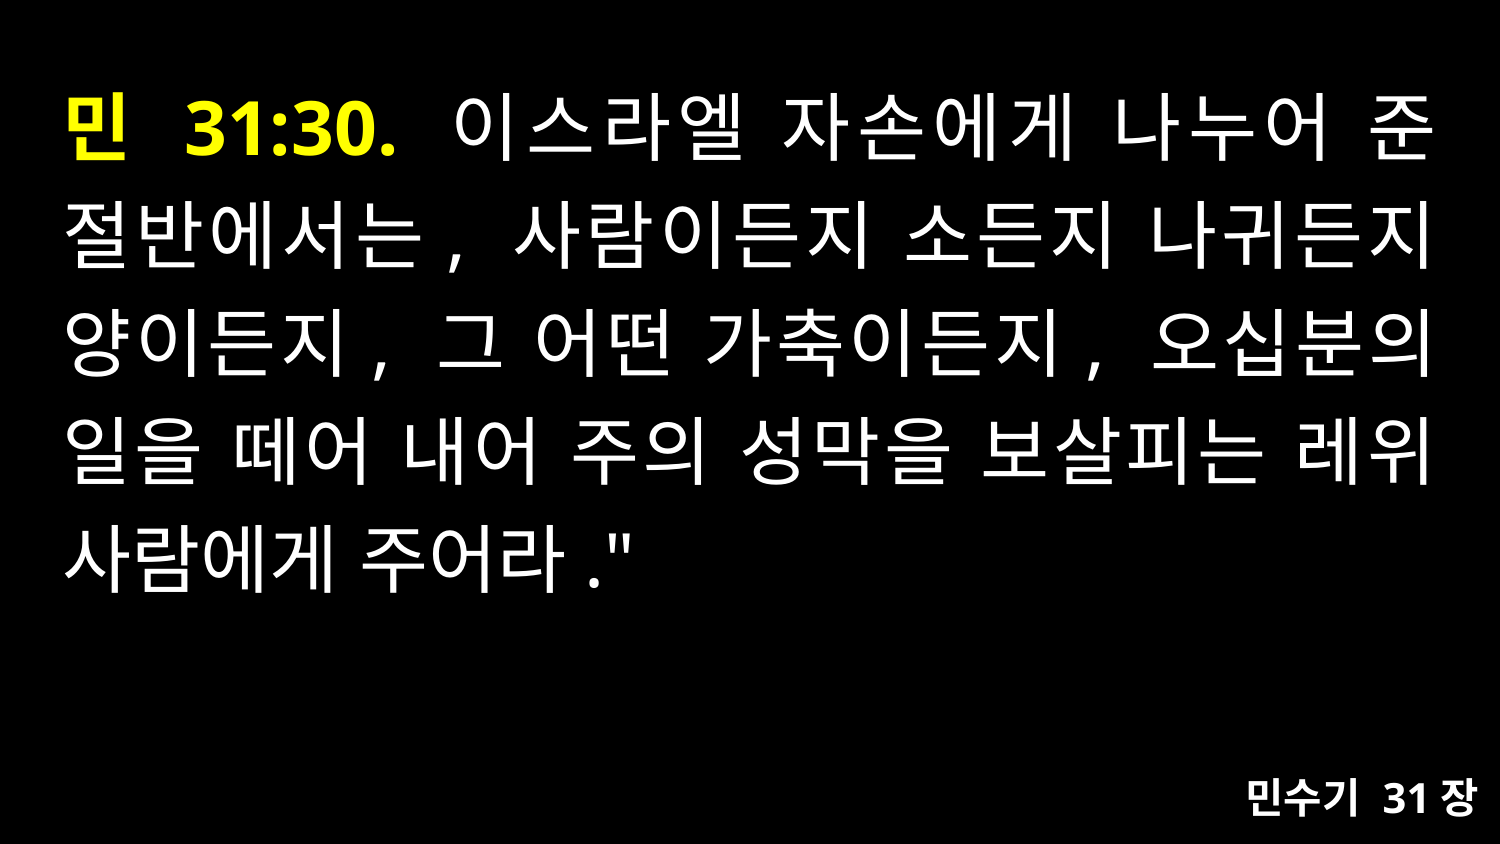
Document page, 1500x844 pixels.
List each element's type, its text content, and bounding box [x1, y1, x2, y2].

subtitle 민수기 31장 [916, 770, 1500, 844]
title 민 31:30. 이스라엘 자손에게 나누어 준 절반에서는, 사람이든지 소든지 나귀든지 양이든지, 그 어떤 가축이든지, 오십분의 일을 떼어 내어 주의 성막을 보살피는 레위 사람에게 주어라." [0, 0, 1500, 844]
